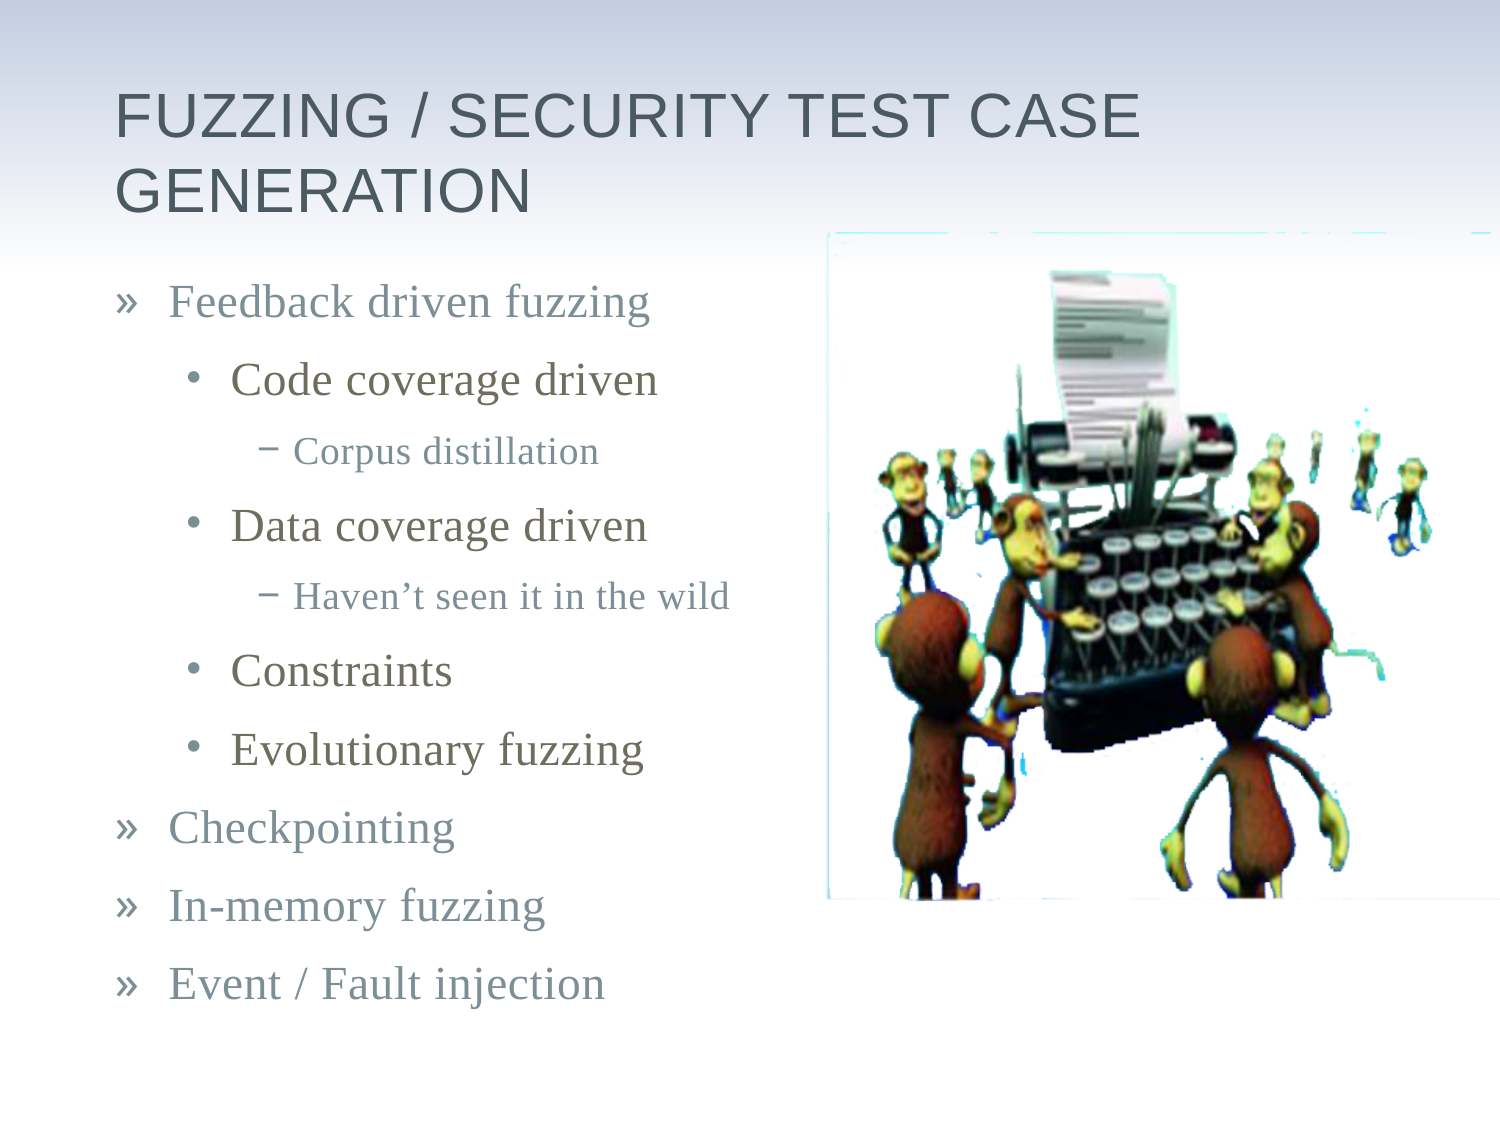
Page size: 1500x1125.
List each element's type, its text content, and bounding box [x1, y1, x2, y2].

picture [825, 232, 1500, 914]
title Fuzzing / security test case generation [99, 45, 1400, 233]
list Feedback driven fuzzing Code coverage driven Corpus distillation Data coverage driven Haven’t seen it in the wild Constraints Evolutionary fuzzing Checkpointing In-memory fuzzing Event / Fault injection [99, 262, 1030, 1022]
